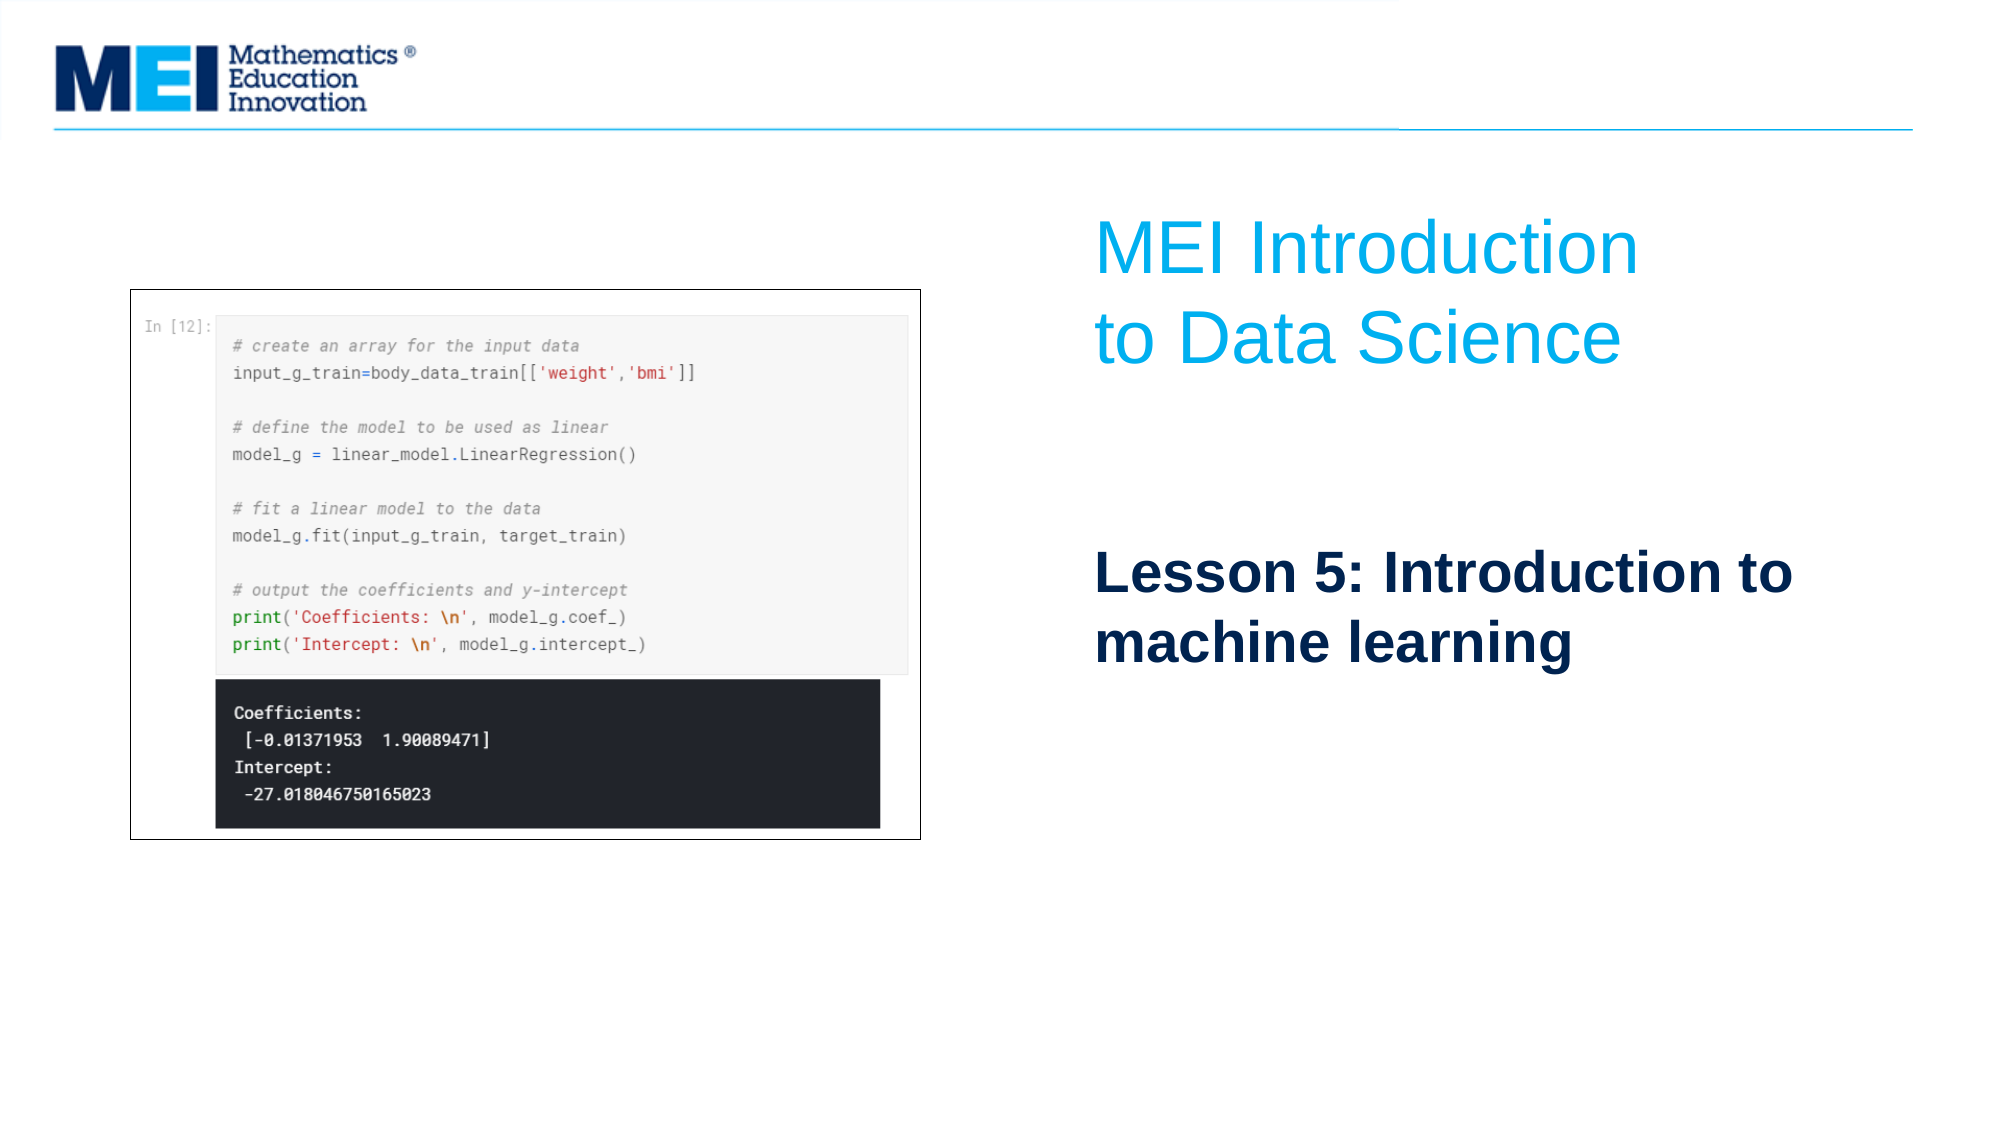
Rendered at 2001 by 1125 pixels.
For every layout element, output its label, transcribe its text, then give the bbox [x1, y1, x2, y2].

list Lesson 5: Introduction to machine learning [1079, 527, 1981, 965]
picture [130, 288, 921, 840]
picture [0, 0, 2000, 140]
title MEI Introduction to Data Science [1079, 190, 1677, 388]
